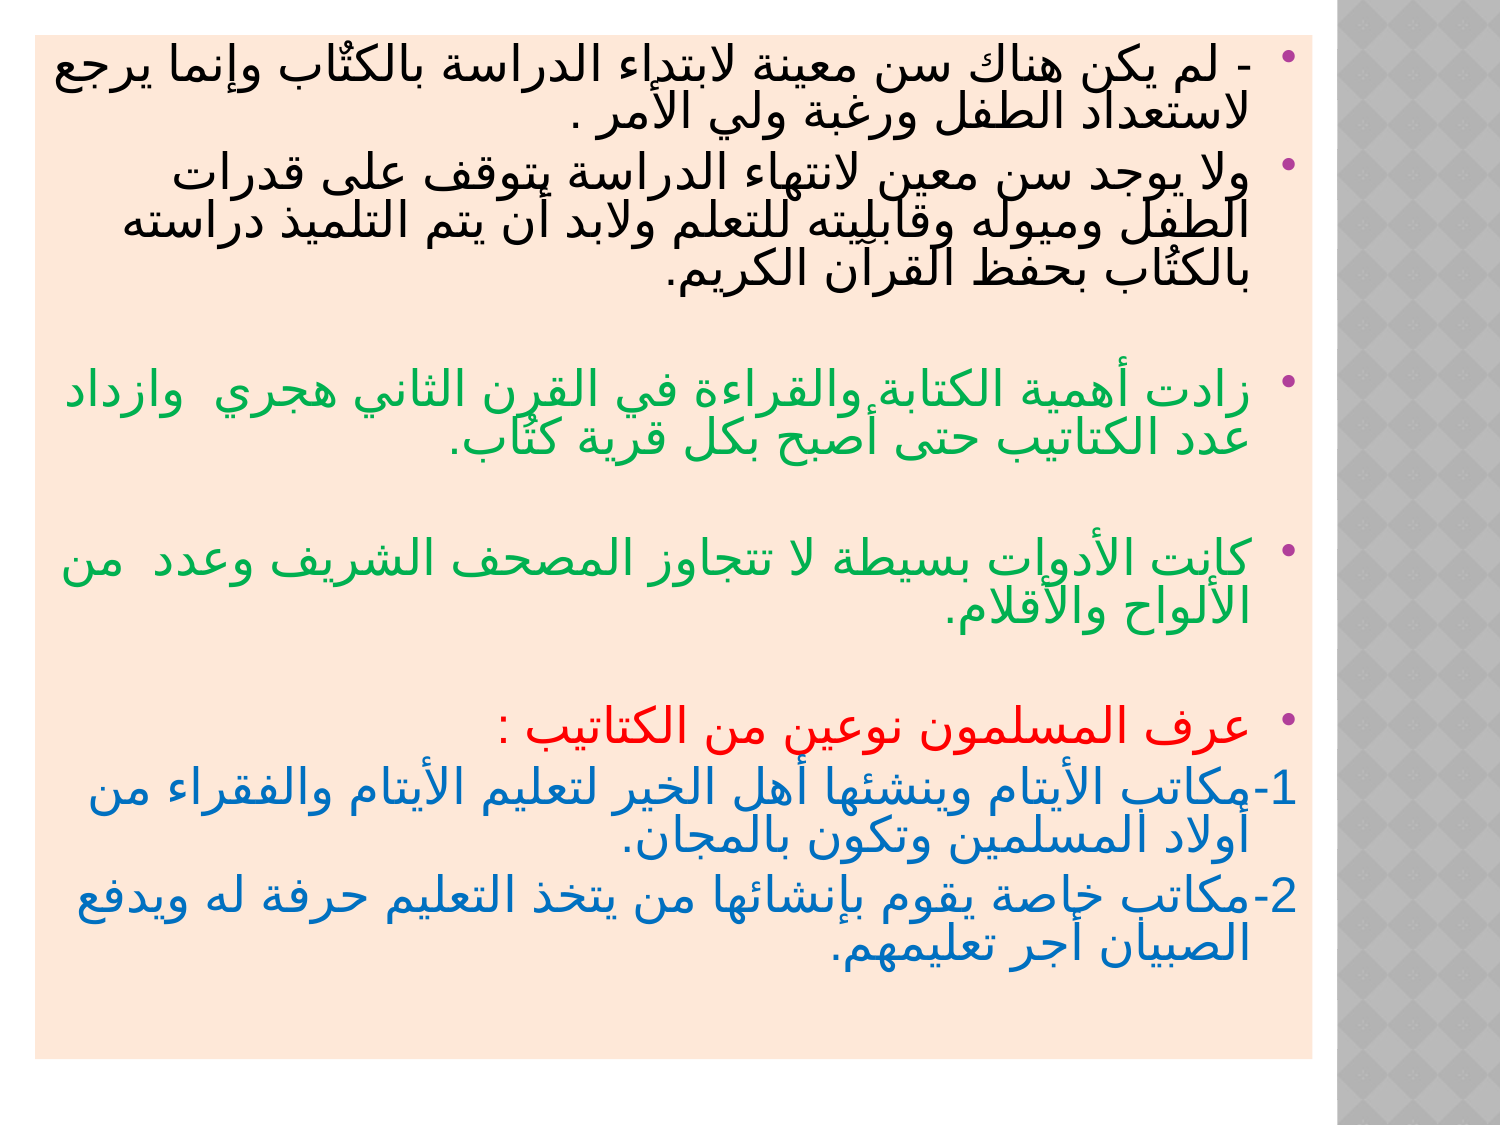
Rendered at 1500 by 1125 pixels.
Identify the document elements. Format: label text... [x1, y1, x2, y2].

list - لم يكن هناك سن معينة لابتداء الدراسة بالكتٌاب وإنما يرجع لاستعداد الطفل ورغبة ولي الأمر . ولا يوجد سن معين لانتهاء الدراسة يتوقف على قدرات الطفل وميوله وقابليته للتعلم ولابد أن يتم التلميذ دراسته بالكتُاب بحفظ القرآن الكريم. زادت أهمية الكتابة والقراءة في القرن الثاني هجري وازداد عدد الكتاتيب حتى أصبح بكل قرية كتُاب. كانت الأدوات بسيطة لا تتجاوز المصحف الشريف وعدد من الألواح والأقلام. عرف المسلمون نوعين من الكتاتيب : 1-مكاتب الأيتام وينشئها أهل الخير لتعليم الأيتام والفقراء من أولاد المسلمين وتكون بالمجان. 2-مكاتب خاصة يقوم بإنشائها من يتخذ التعليم حرفة له ويدفع الصبيان أجر تعليمهم. [34, 34, 1313, 1060]
